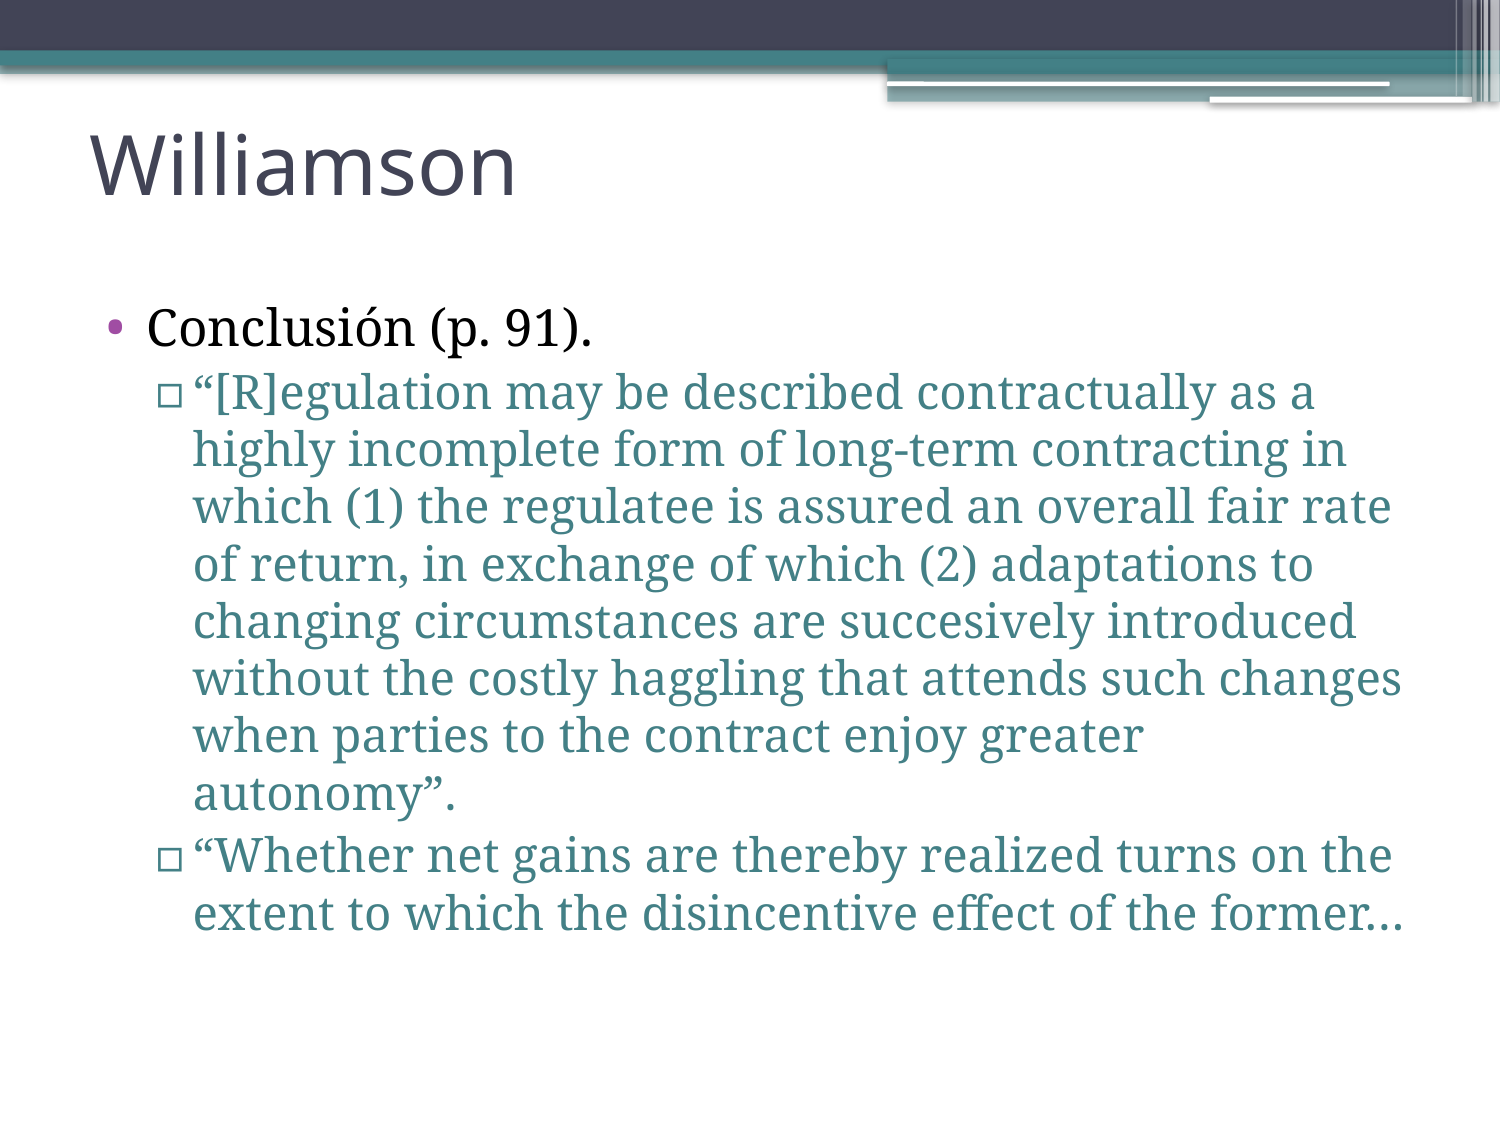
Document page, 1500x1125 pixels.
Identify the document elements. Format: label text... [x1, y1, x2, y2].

list Conclusión (p. 91). “[R]egulation may be described contractually as a highly incomplete form of long-term contracting in which (1) the regulatee is assured an overall fair rate of return, in exchange of which (2) adaptations to changing circumstances are succesively introduced without the costly haggling that attends such changes when parties to the contract enjoy greater autonomy”. “Whether net gains are thereby realized turns on the extent to which the disincentive effect of the former… [75, 287, 1425, 997]
title Williamson [75, 75, 1425, 250]
